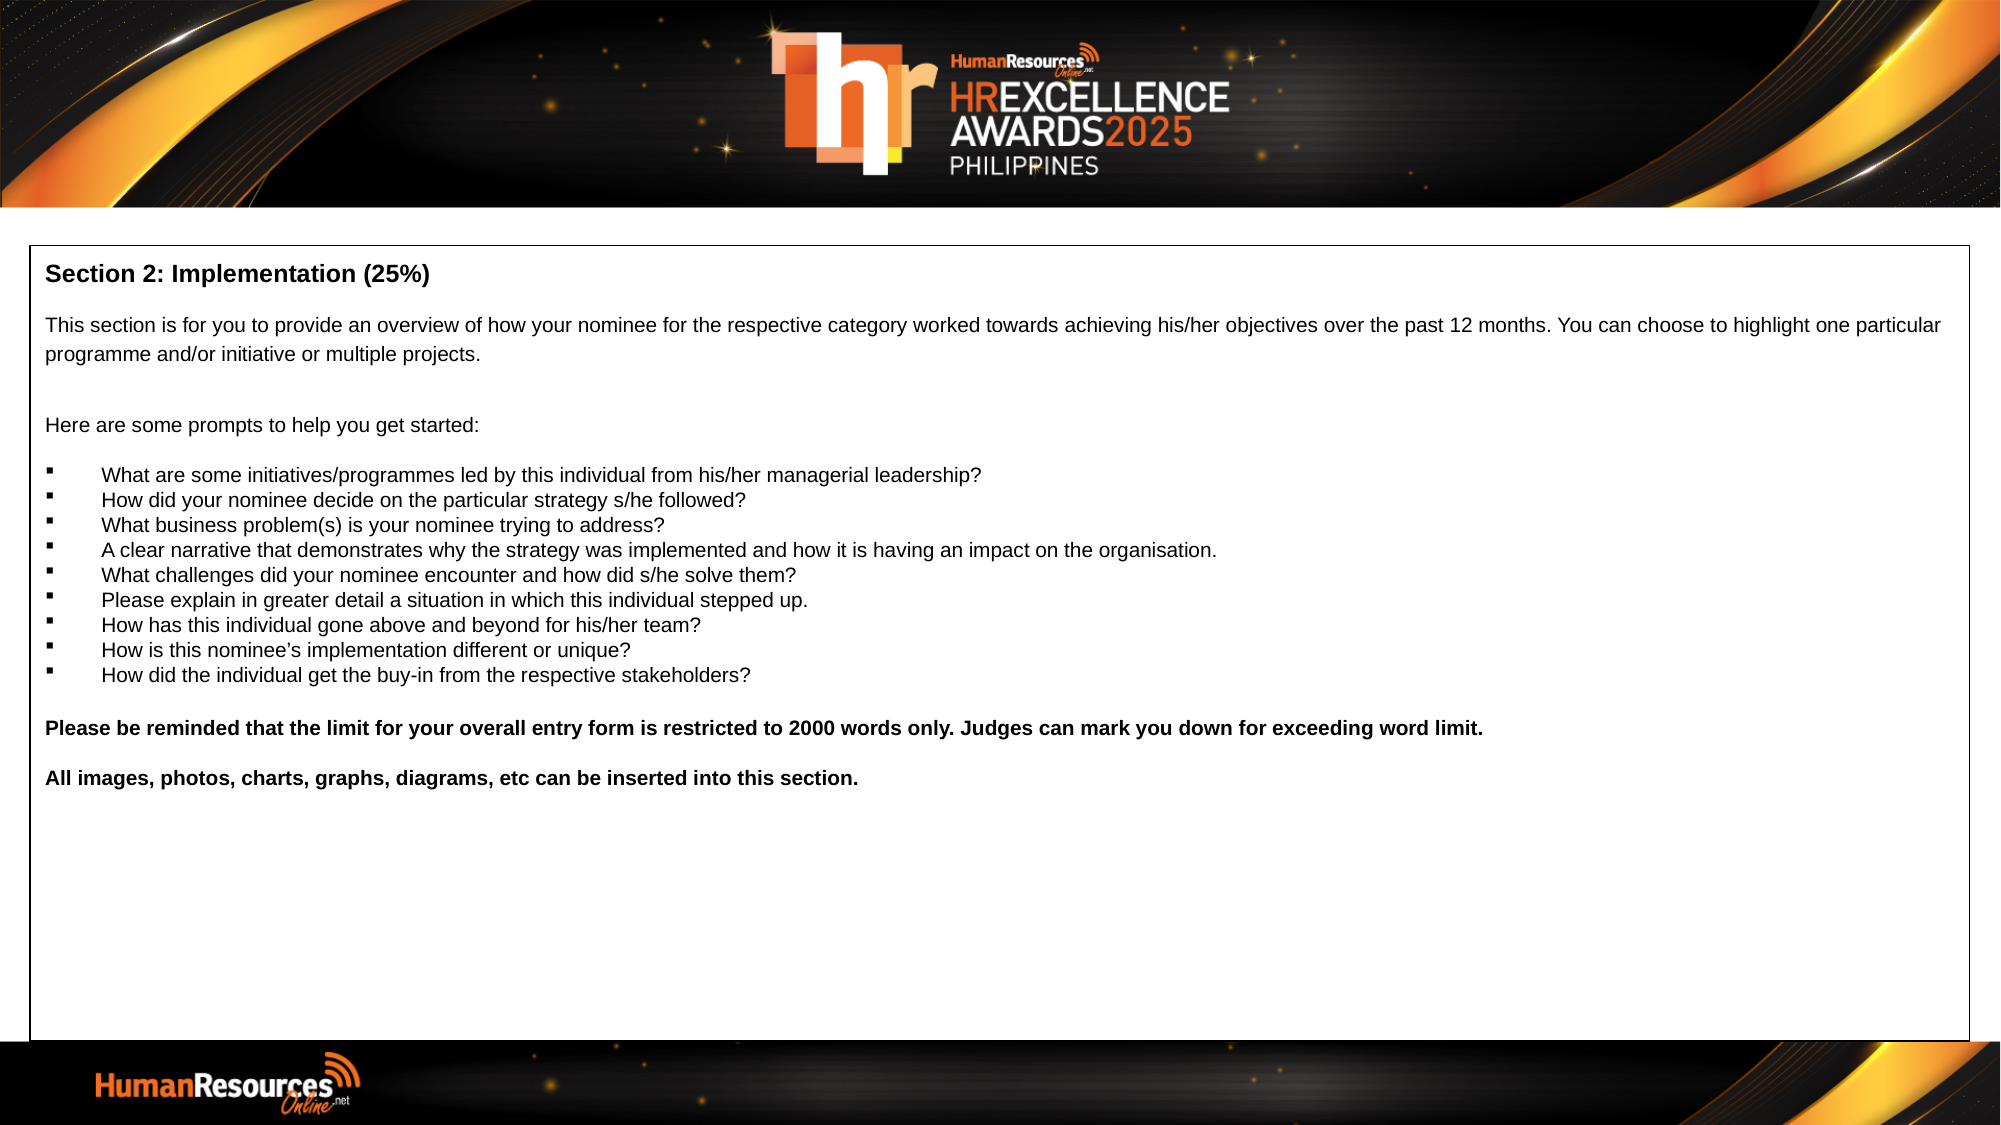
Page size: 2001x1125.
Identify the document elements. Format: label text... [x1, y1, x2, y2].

text_box Section 2: Implementation (25%) This section is for you to provide an overview of how your nominee for the respective category worked towards achieving his/her objectives over the past 12 months. You can choose to highlight one particular programme and/or initiative or multiple projects. Here are some prompts to help you get started: What are some initiatives/programmes led by this individual from his/her managerial leadership? How did your nominee decide on the particular strategy s/he followed? What business problem(s) is your nominee trying to address? A clear narrative that demonstrates why the strategy was implemented and how it is having an impact on the organisation. What challenges did your nominee encounter and how did s/he solve them? Please explain in greater detail a situation in which this individual stepped up. How has this individual gone above and beyond for his/her team? How is this nominee’s implementation different or unique? How did the individual get the buy-in from the respective stakeholders? Please be reminded that the limit for your overall entry form is restricted to 2000 words only. Judges can mark you down for exceeding word limit. All images, photos, charts, graphs, diagrams, etc can be inserted into this section. [30, 245, 1970, 1042]
picture [0, 0, 2001, 1125]
